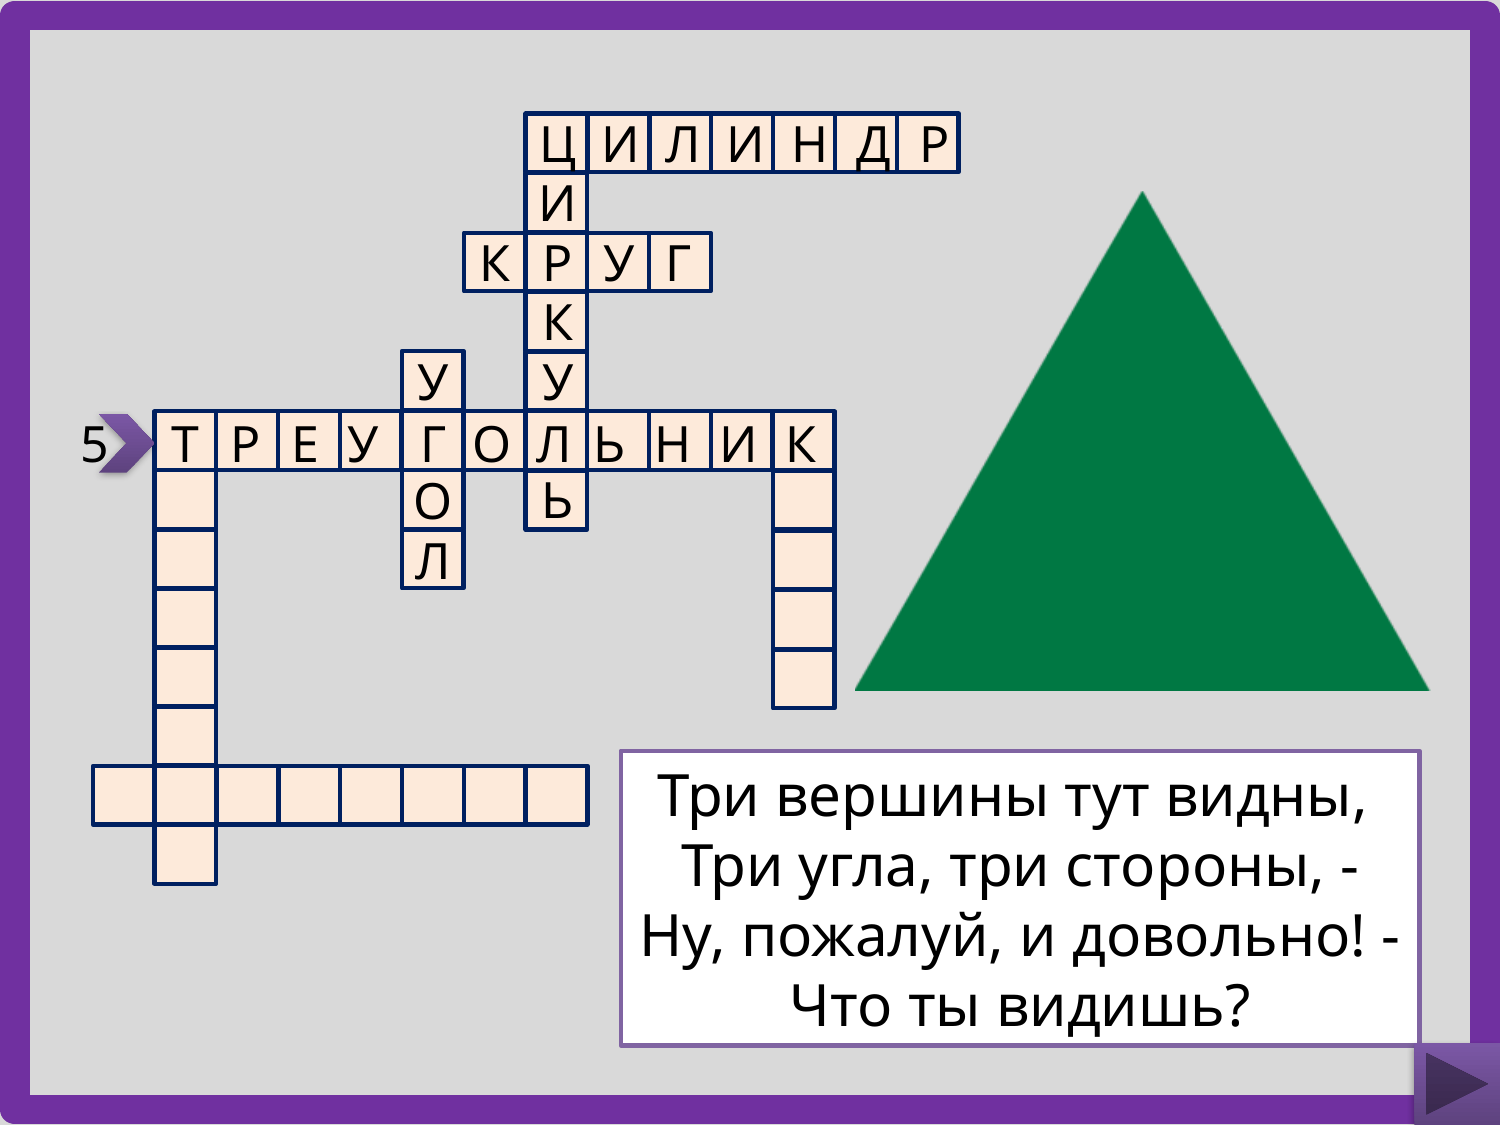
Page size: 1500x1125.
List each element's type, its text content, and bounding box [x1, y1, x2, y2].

text_box И [586, 105, 650, 111]
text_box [92, 113, 959, 884]
text_box Р [904, 105, 965, 180]
text_box Л [650, 105, 712, 111]
text_box Д [841, 105, 904, 111]
text_box [1414, 1042, 1500, 1125]
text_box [61, 404, 155, 482]
text_box Н [776, 105, 841, 111]
text_box Ц [524, 105, 586, 111]
picture [854, 190, 1432, 691]
text_box Три вершины тут видны, Три угла, три стороны, - Ну, пожалуй, и довольно! - Что ты видишь? [619, 749, 1422, 1048]
text_box И [712, 105, 776, 111]
